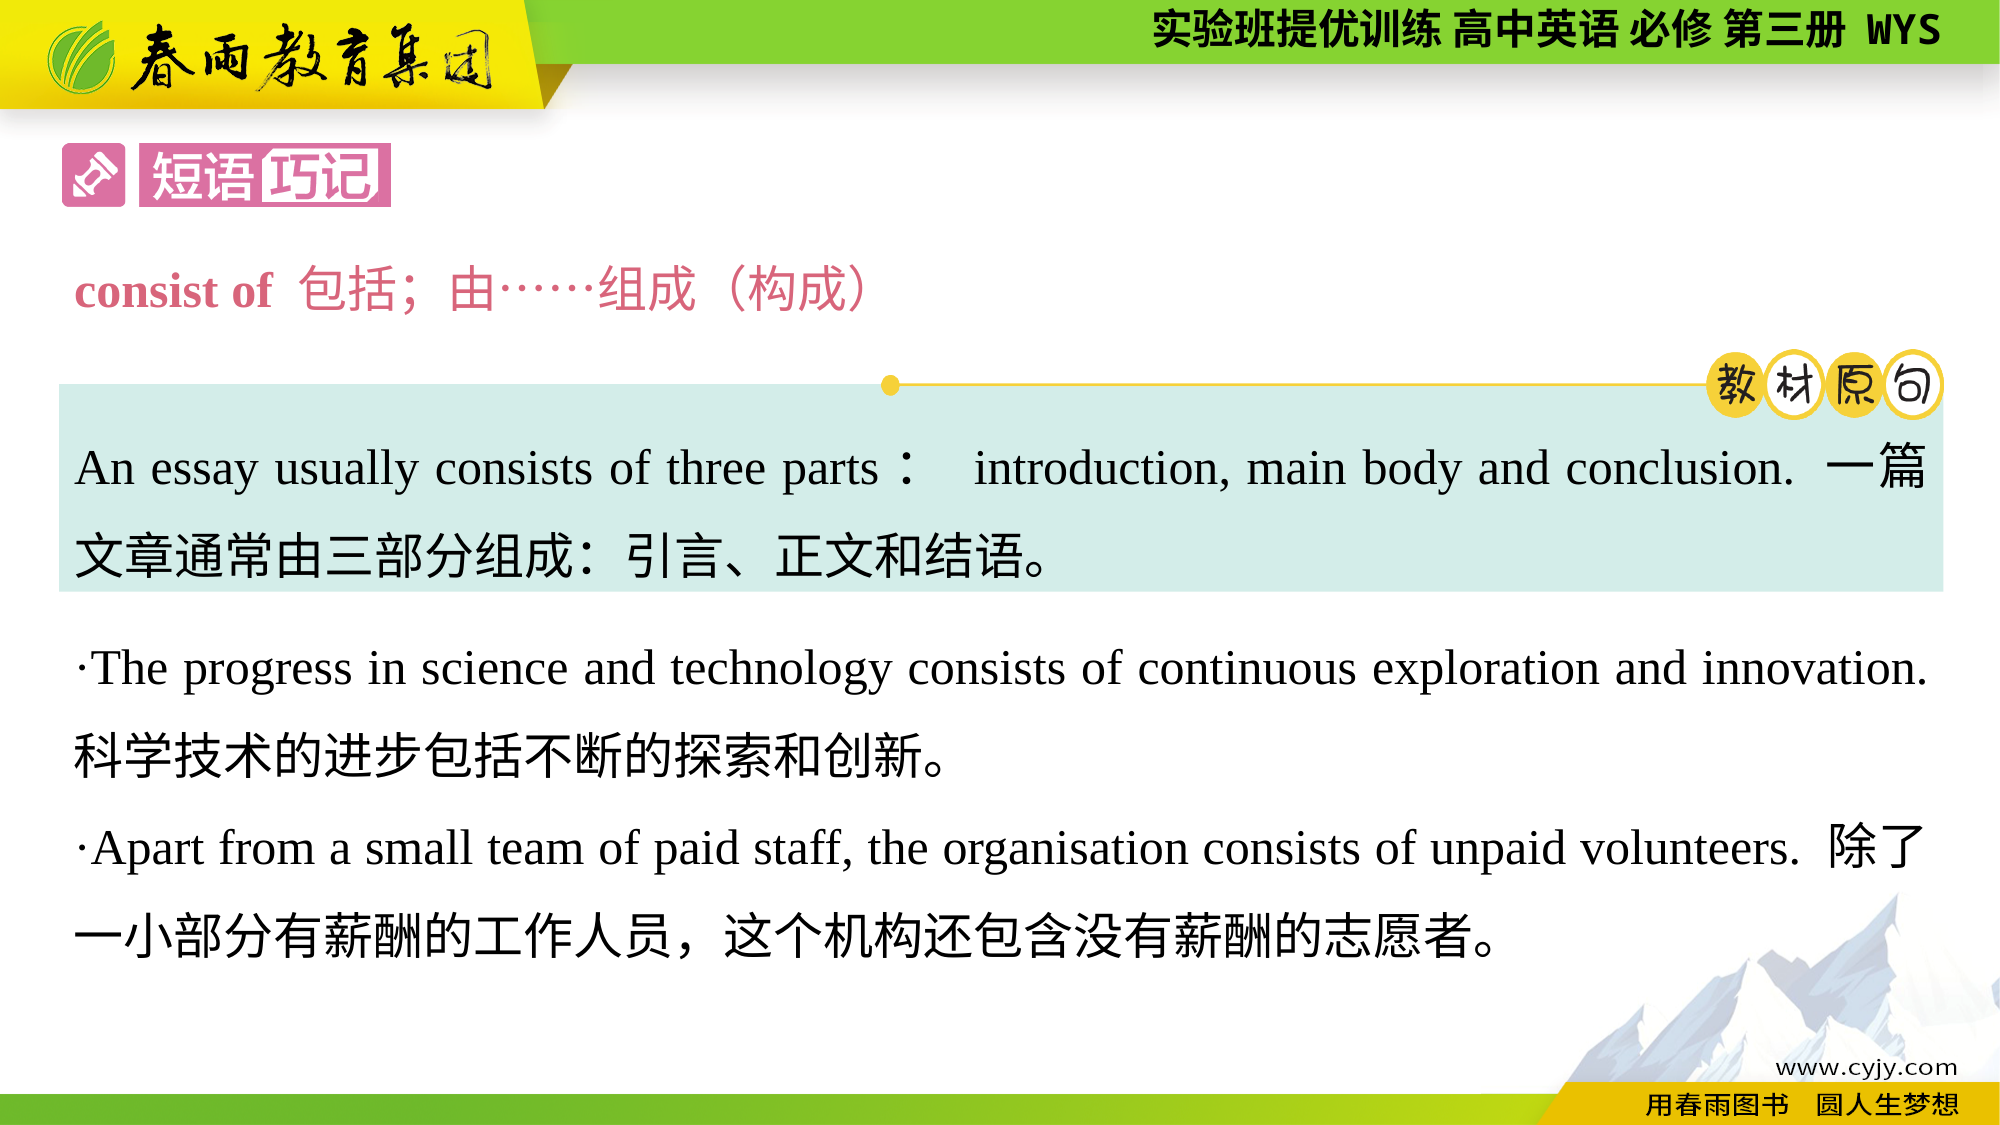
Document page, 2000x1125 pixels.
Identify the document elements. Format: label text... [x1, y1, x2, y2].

text_box ·The progress in science and technology consists of continuous exploration and innovation. 科学技术的进步包括不断的探索和创新。 ·Apart from a small team of paid staff, the organisation consists of unpaid volunteers. 除了一小部分有薪酬的工作人员，这个机构还包含没有薪酬的志愿者。 [59, 597, 1944, 972]
list consist of 包括；由……组成（构成） [59, 219, 1944, 315]
picture [0, 0, 2000, 1125]
text_box An essay usually consists of three parts： introduction, main body and conclusion. 一篇文章通常由三部分组成：引言、正文和结语。 [59, 384, 1944, 592]
